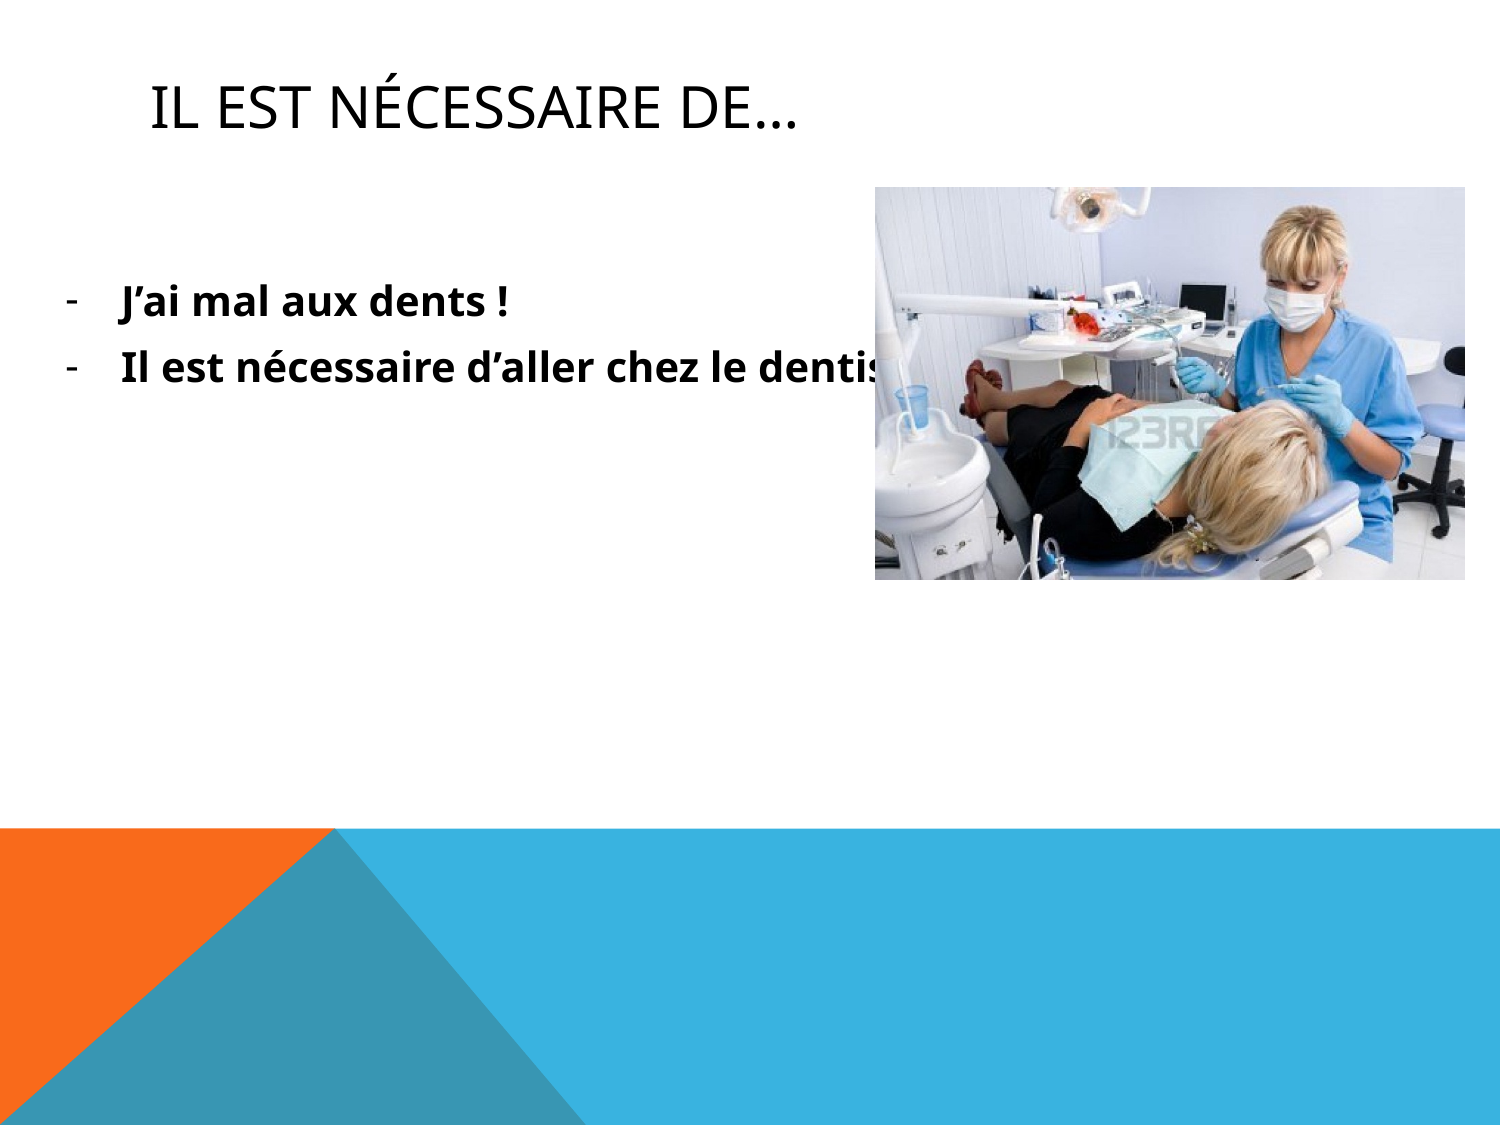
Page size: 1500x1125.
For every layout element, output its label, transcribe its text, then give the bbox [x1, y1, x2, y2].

picture [874, 187, 1466, 581]
title Il est nécessaire de… [135, 60, 1369, 150]
list J’ai mal aux dents ! Il est nécessaire d’aller chez le dentiste. [50, 200, 1284, 788]
